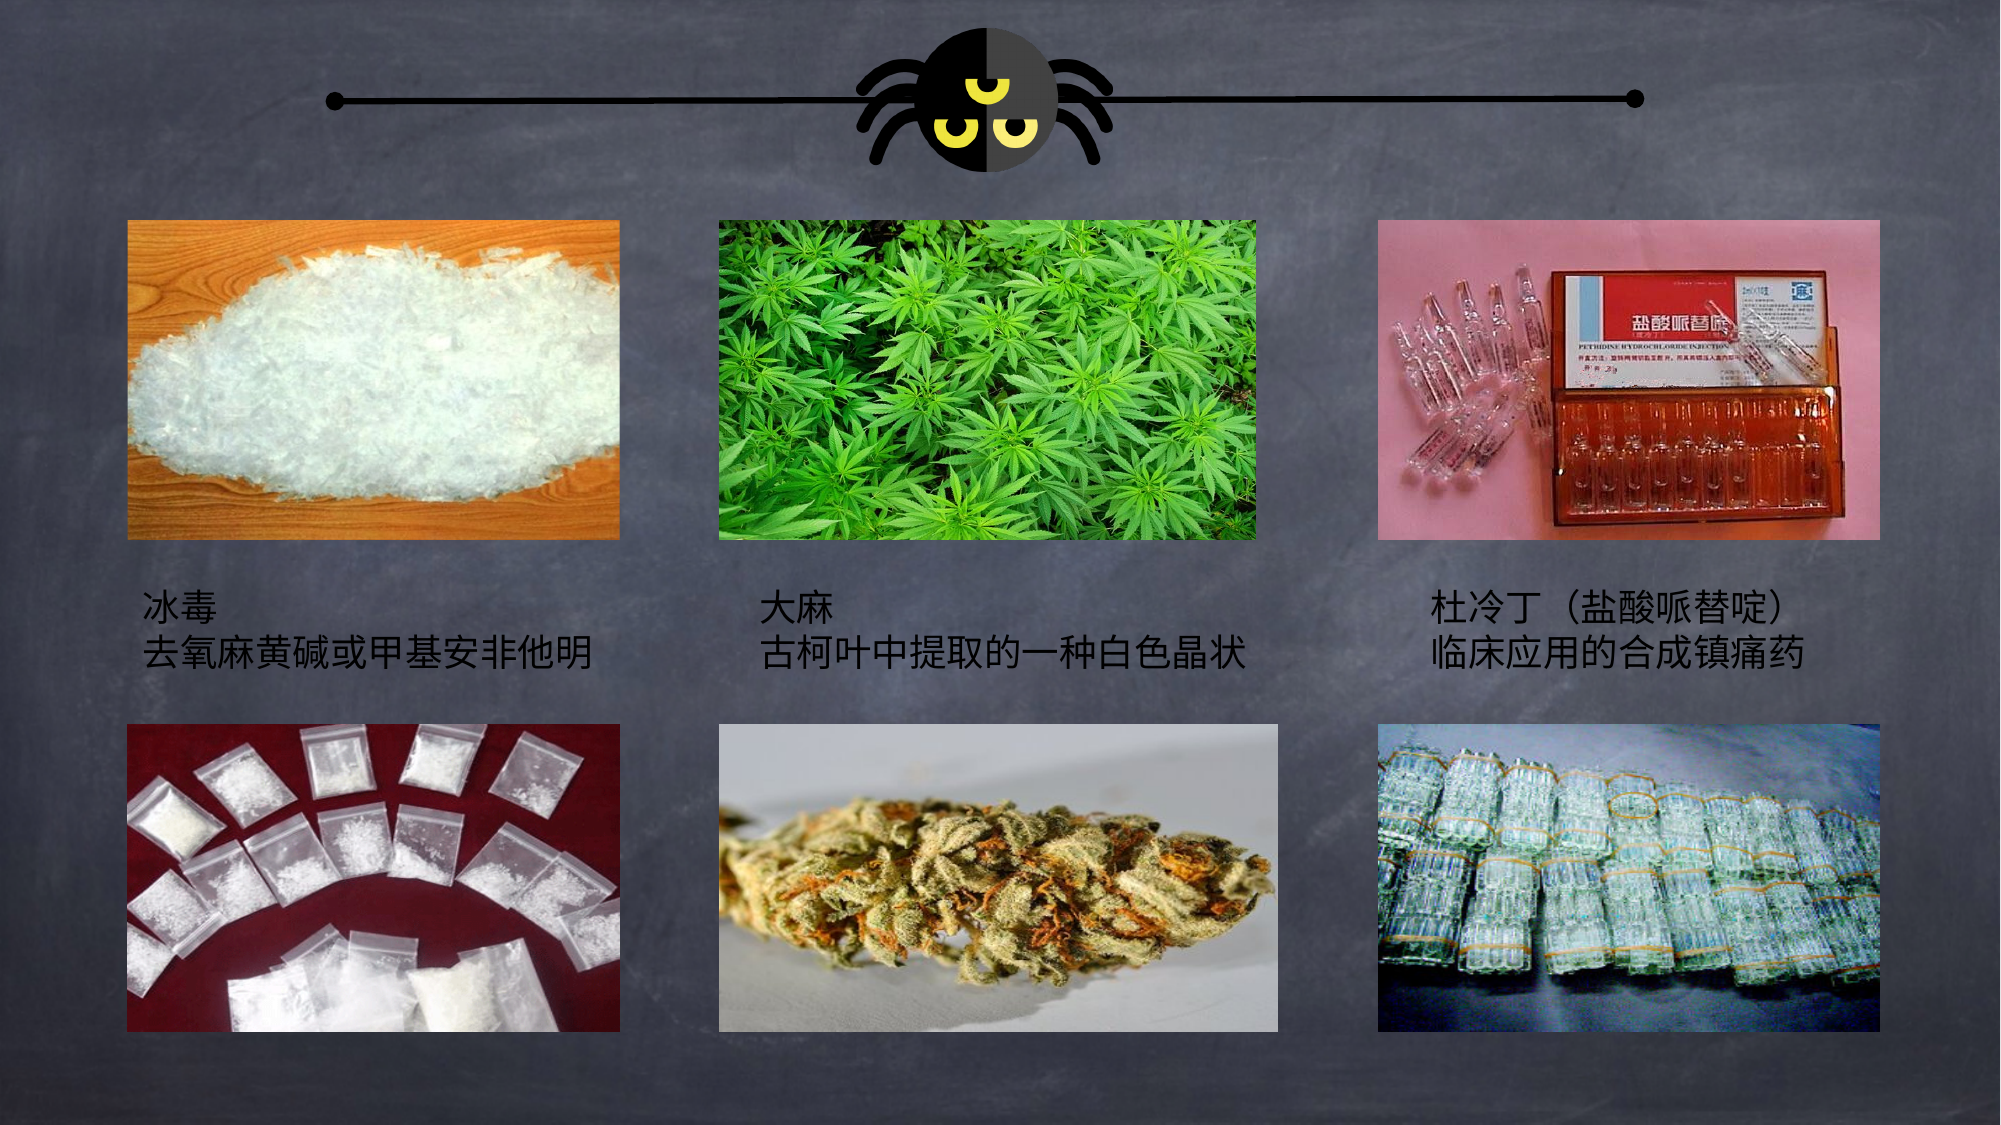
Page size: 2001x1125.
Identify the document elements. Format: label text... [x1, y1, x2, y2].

text_box 大麻 古柯叶中提取的一种白色晶状 [744, 576, 1301, 682]
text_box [334, 98, 856, 102]
text_box 冰毒 去氧麻黄碱或甲基安非他明 [127, 576, 620, 682]
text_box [1113, 98, 1635, 102]
text_box 杜冷丁（盐酸哌替啶） 临床应用的合成镇痛药 [1415, 576, 1880, 682]
picture [0, 0, 2001, 1125]
